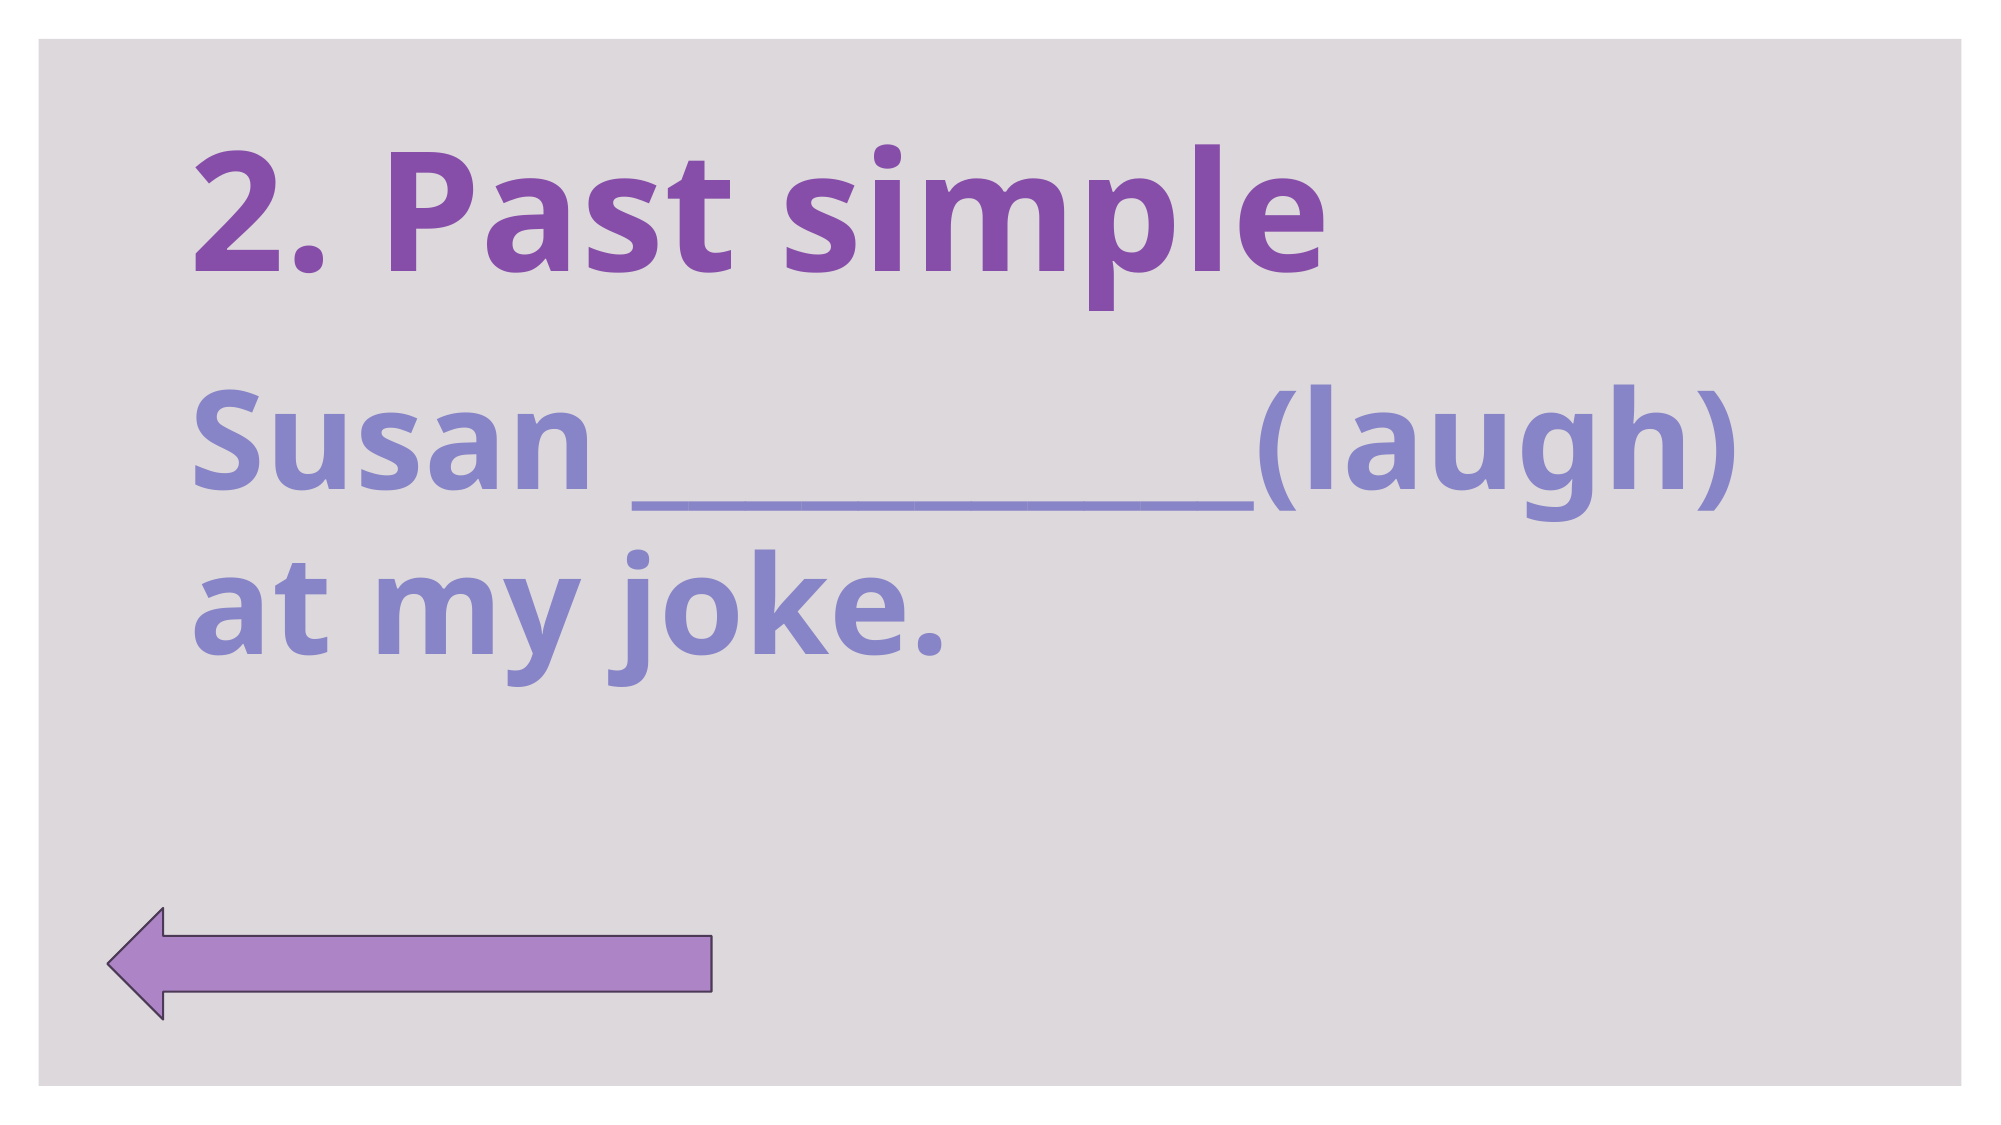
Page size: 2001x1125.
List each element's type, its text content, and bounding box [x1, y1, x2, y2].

list Susan ___________(laugh) at my joke. [174, 345, 1825, 990]
title 2. Past simple [174, 105, 1825, 331]
text_box [106, 907, 713, 1021]
